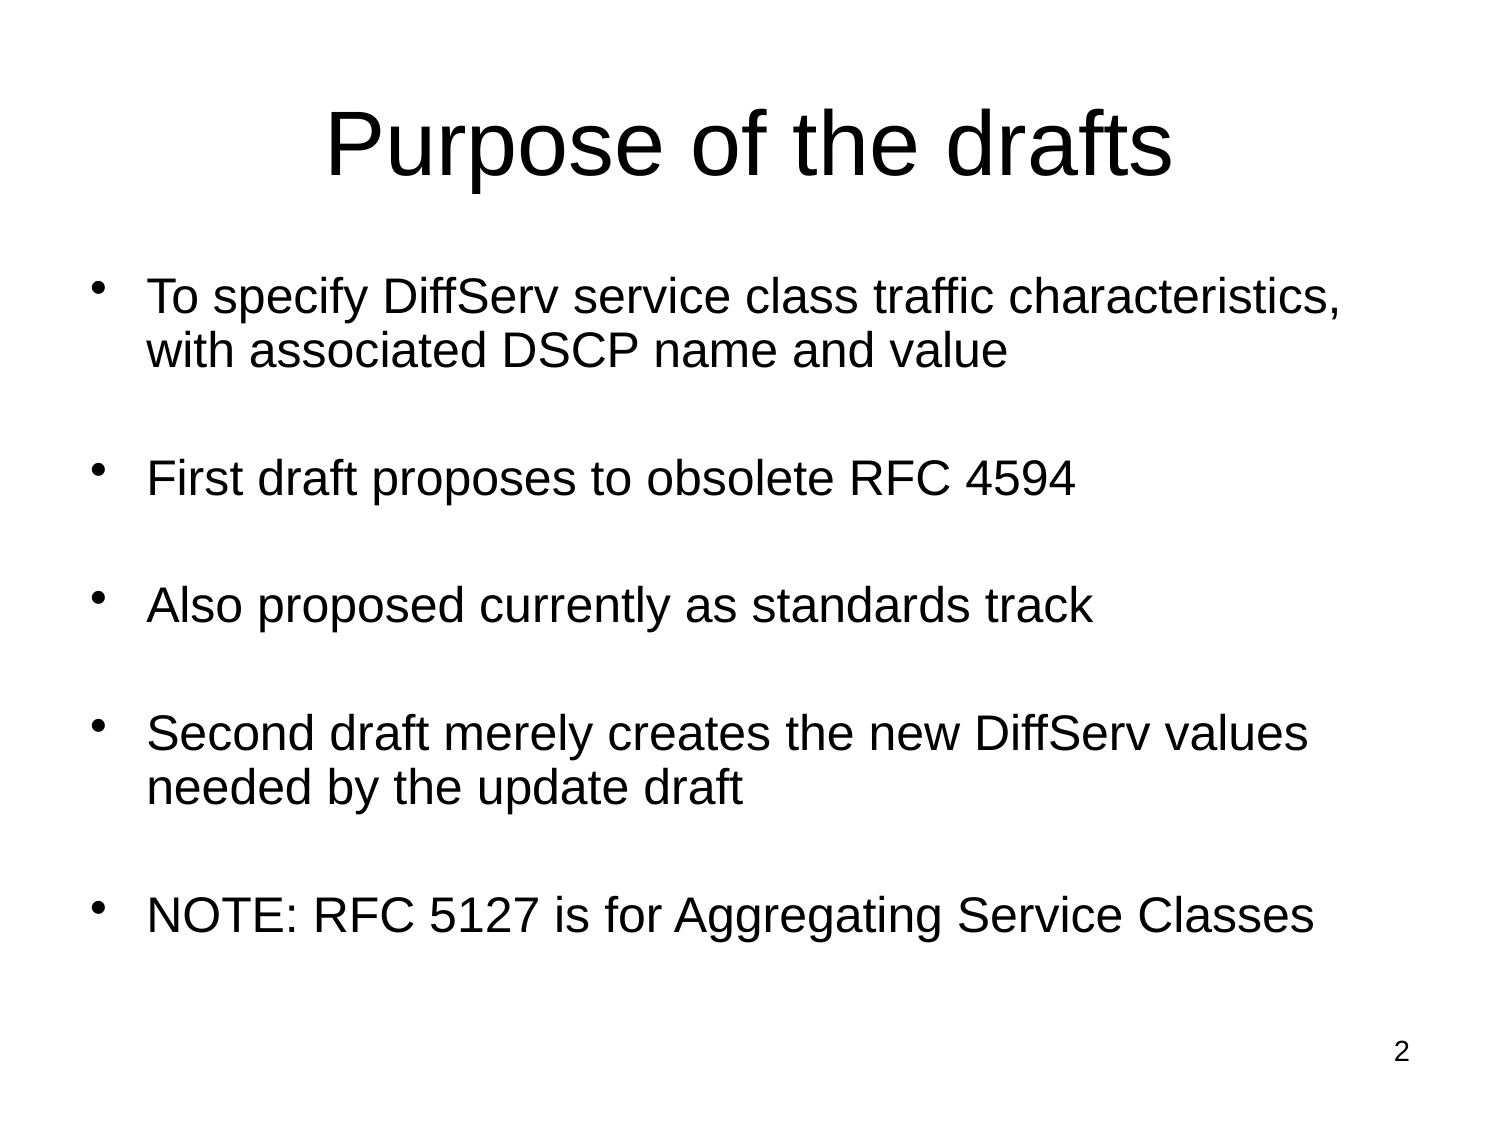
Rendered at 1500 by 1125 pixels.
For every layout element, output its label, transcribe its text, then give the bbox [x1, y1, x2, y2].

slide_number 2 [1074, 1024, 1426, 1103]
list To specify DiffServ service class traffic characteristics, with associated DSCP name and value First draft proposes to obsolete RFC 4594 Also proposed currently as standards track Second draft merely creates the new DiffServ values needed by the update draft NOTE: RFC 5127 is for Aggregating Service Classes [74, 262, 1426, 1006]
title Purpose of the drafts [74, 44, 1426, 233]
